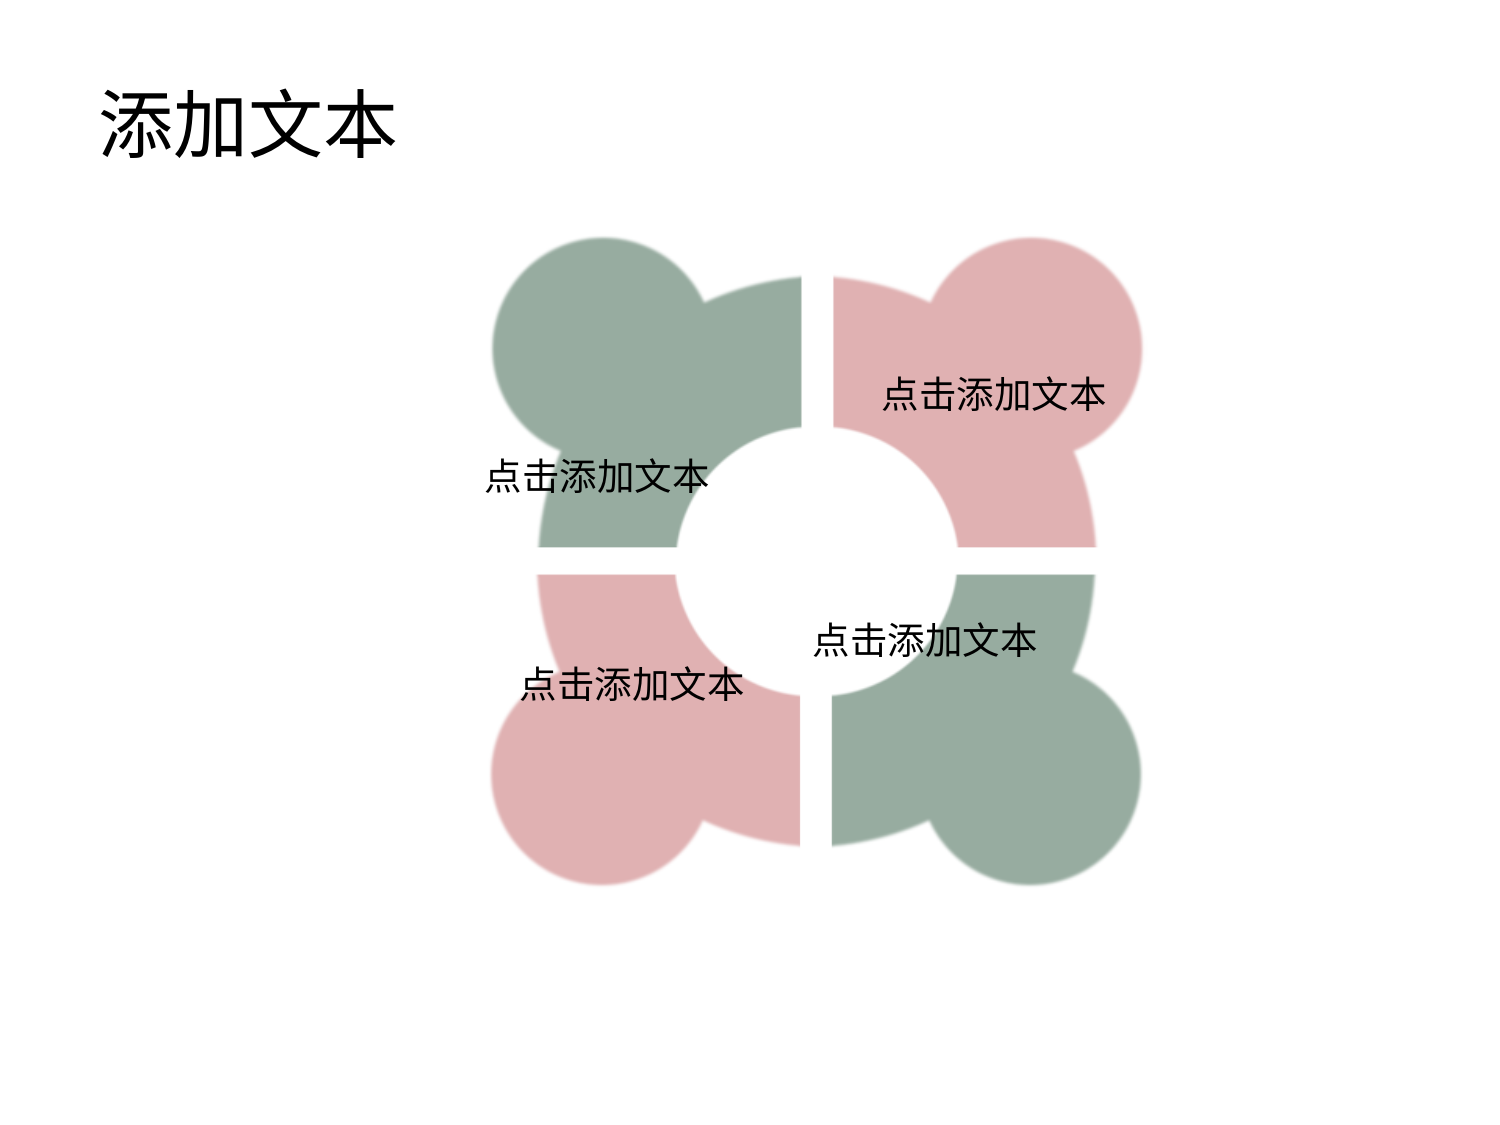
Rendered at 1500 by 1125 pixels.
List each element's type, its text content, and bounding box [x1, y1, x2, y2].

text_box 点击添加文本 [867, 363, 1161, 423]
text_box 点击添加文本 [505, 654, 760, 714]
text_box 添加文本 [83, 70, 414, 175]
text_box 点击添加文本 [470, 445, 725, 505]
text_box 点击添加文本 [798, 609, 1053, 670]
picture [0, 0, 1500, 1125]
